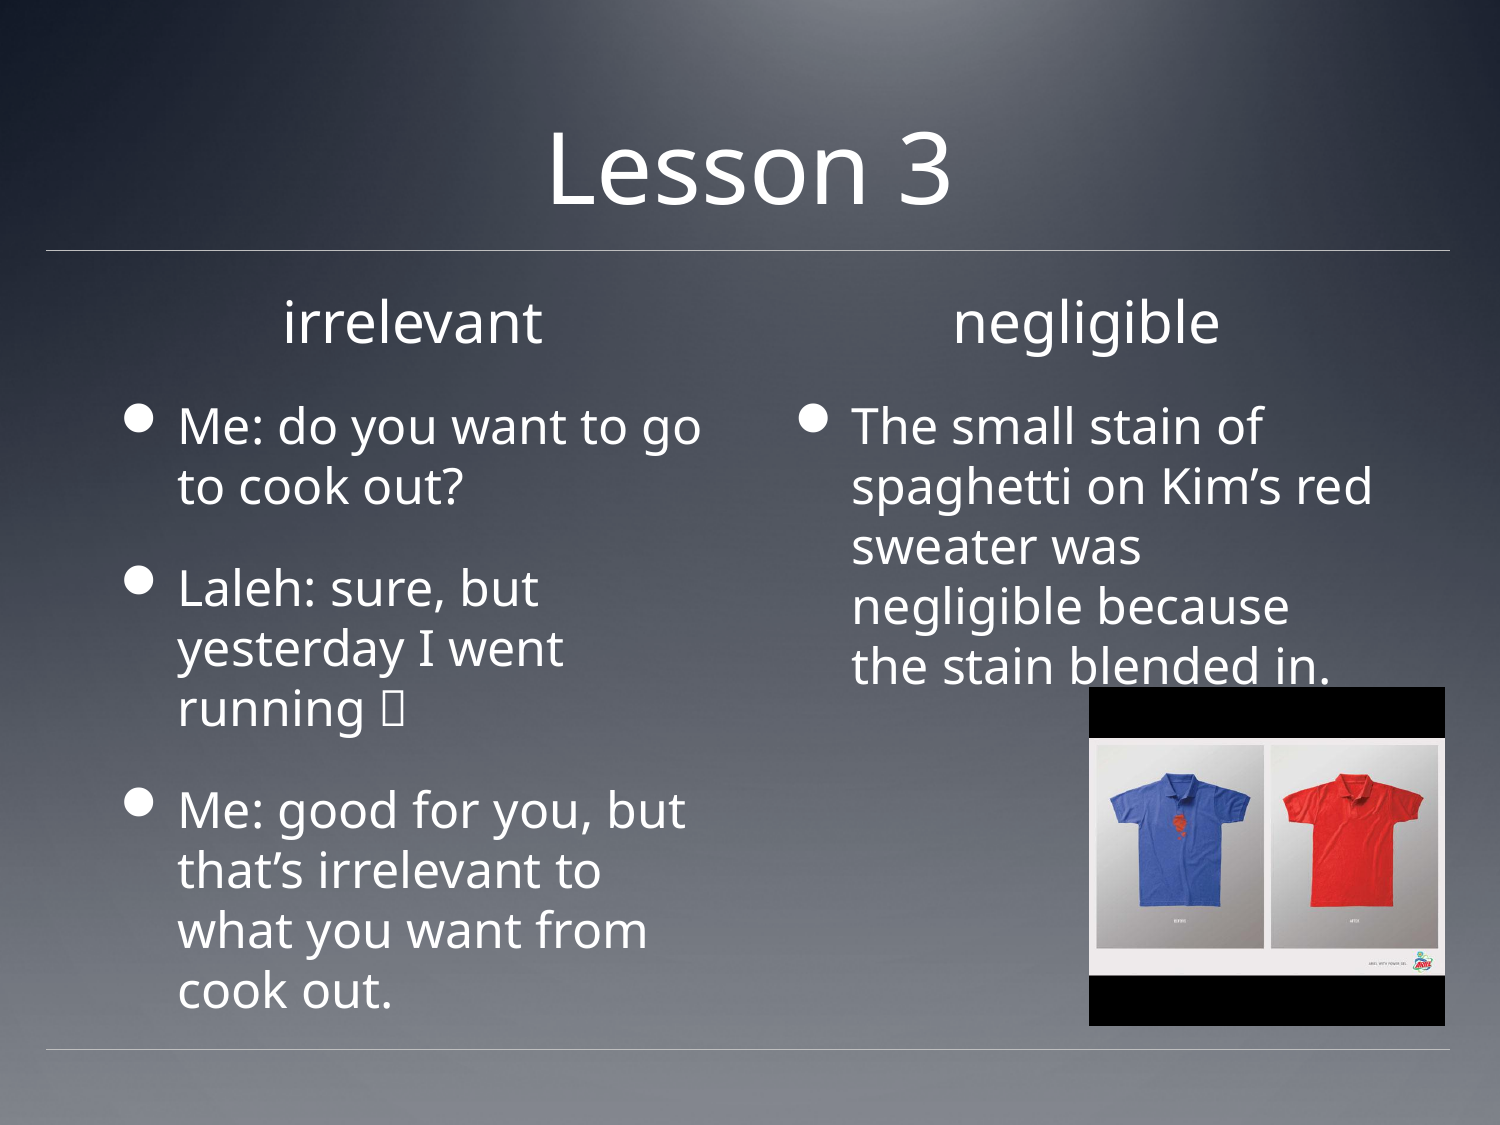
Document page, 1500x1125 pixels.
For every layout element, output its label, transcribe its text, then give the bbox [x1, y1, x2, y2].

title Lesson 3 [105, 17, 1394, 233]
list The small stain of spaghetti on Kim’s red sweater was negligible because the stain blended in. [779, 387, 1395, 1026]
list Me: do you want to go to cook out? Laleh: sure, but yesterday I went running  Me: good for you, but that’s irrelevant to what you want from cook out. [105, 387, 721, 1026]
picture [1087, 685, 1447, 1028]
list irrelevant [105, 251, 721, 387]
list negligible [779, 251, 1395, 387]
